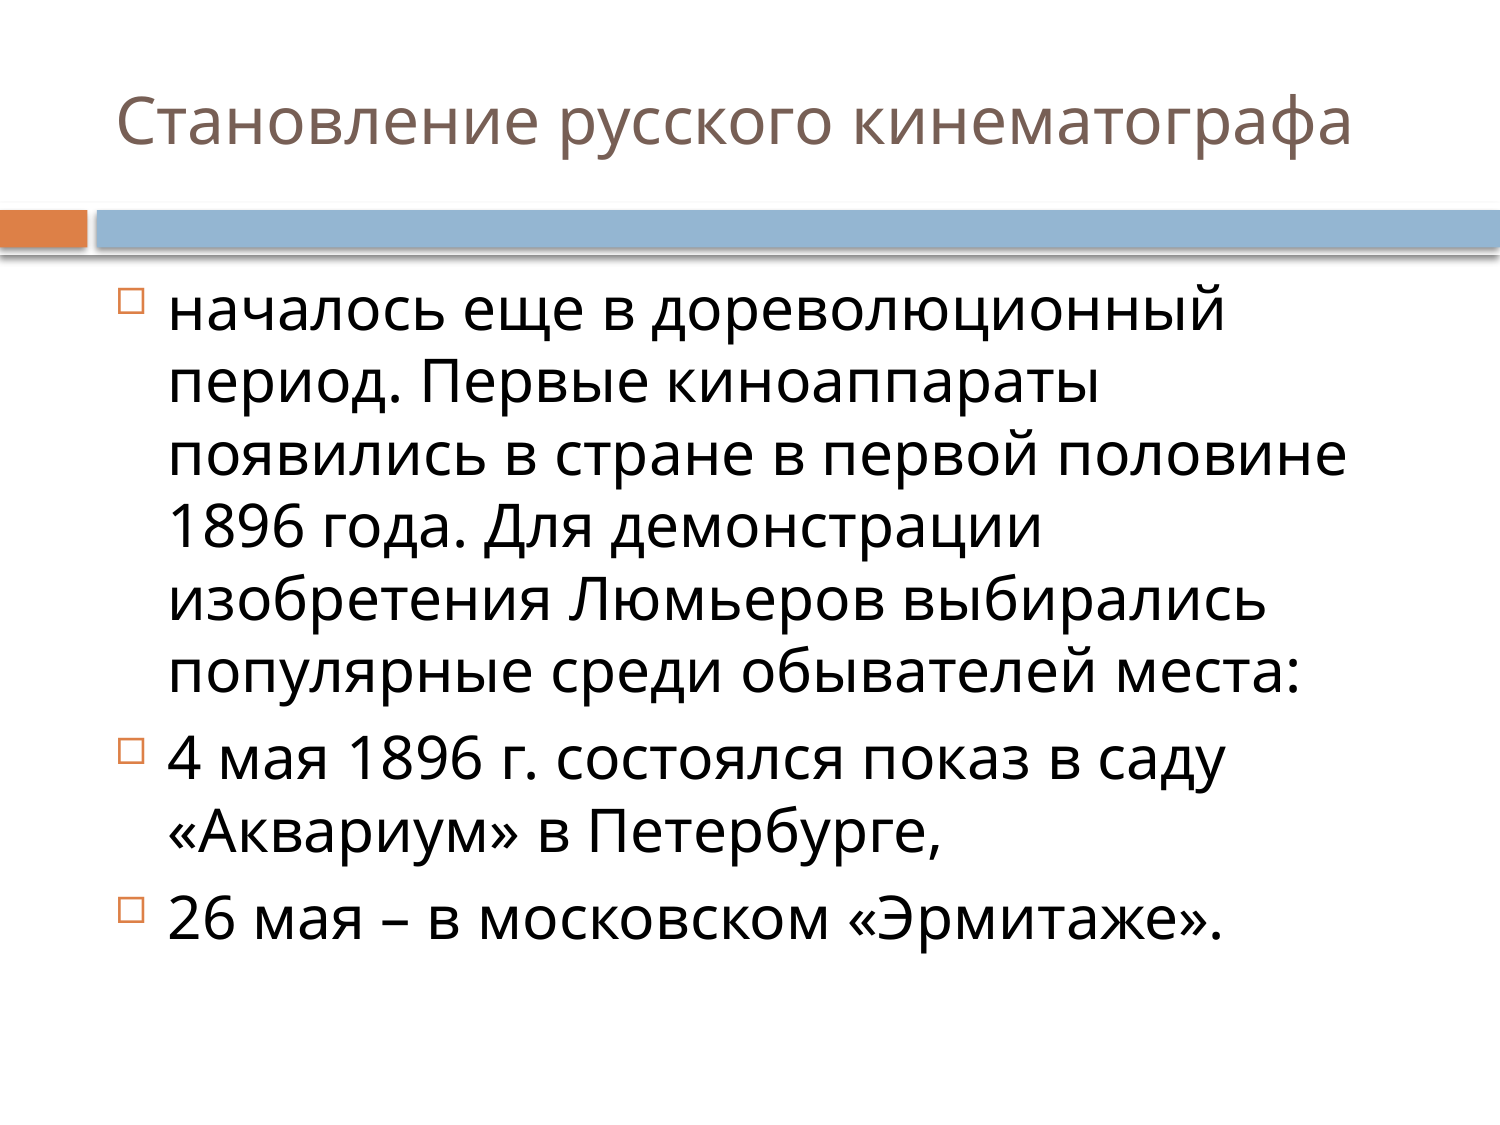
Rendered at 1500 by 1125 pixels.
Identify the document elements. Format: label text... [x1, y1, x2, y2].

list началось еще в дореволюционный период. Первые киноаппараты появились в стране в первой половине 1896 года. Для демонстрации изобретения Люмьеров выбирались популярные среди обывателей места: 4 мая 1896 г. состоялся показ в саду «Аквариум» в Петербурге, 26 мая – в московском «Эрмитаже». [100, 262, 1438, 1000]
title Становление русского кинематографа [100, 37, 1438, 200]
